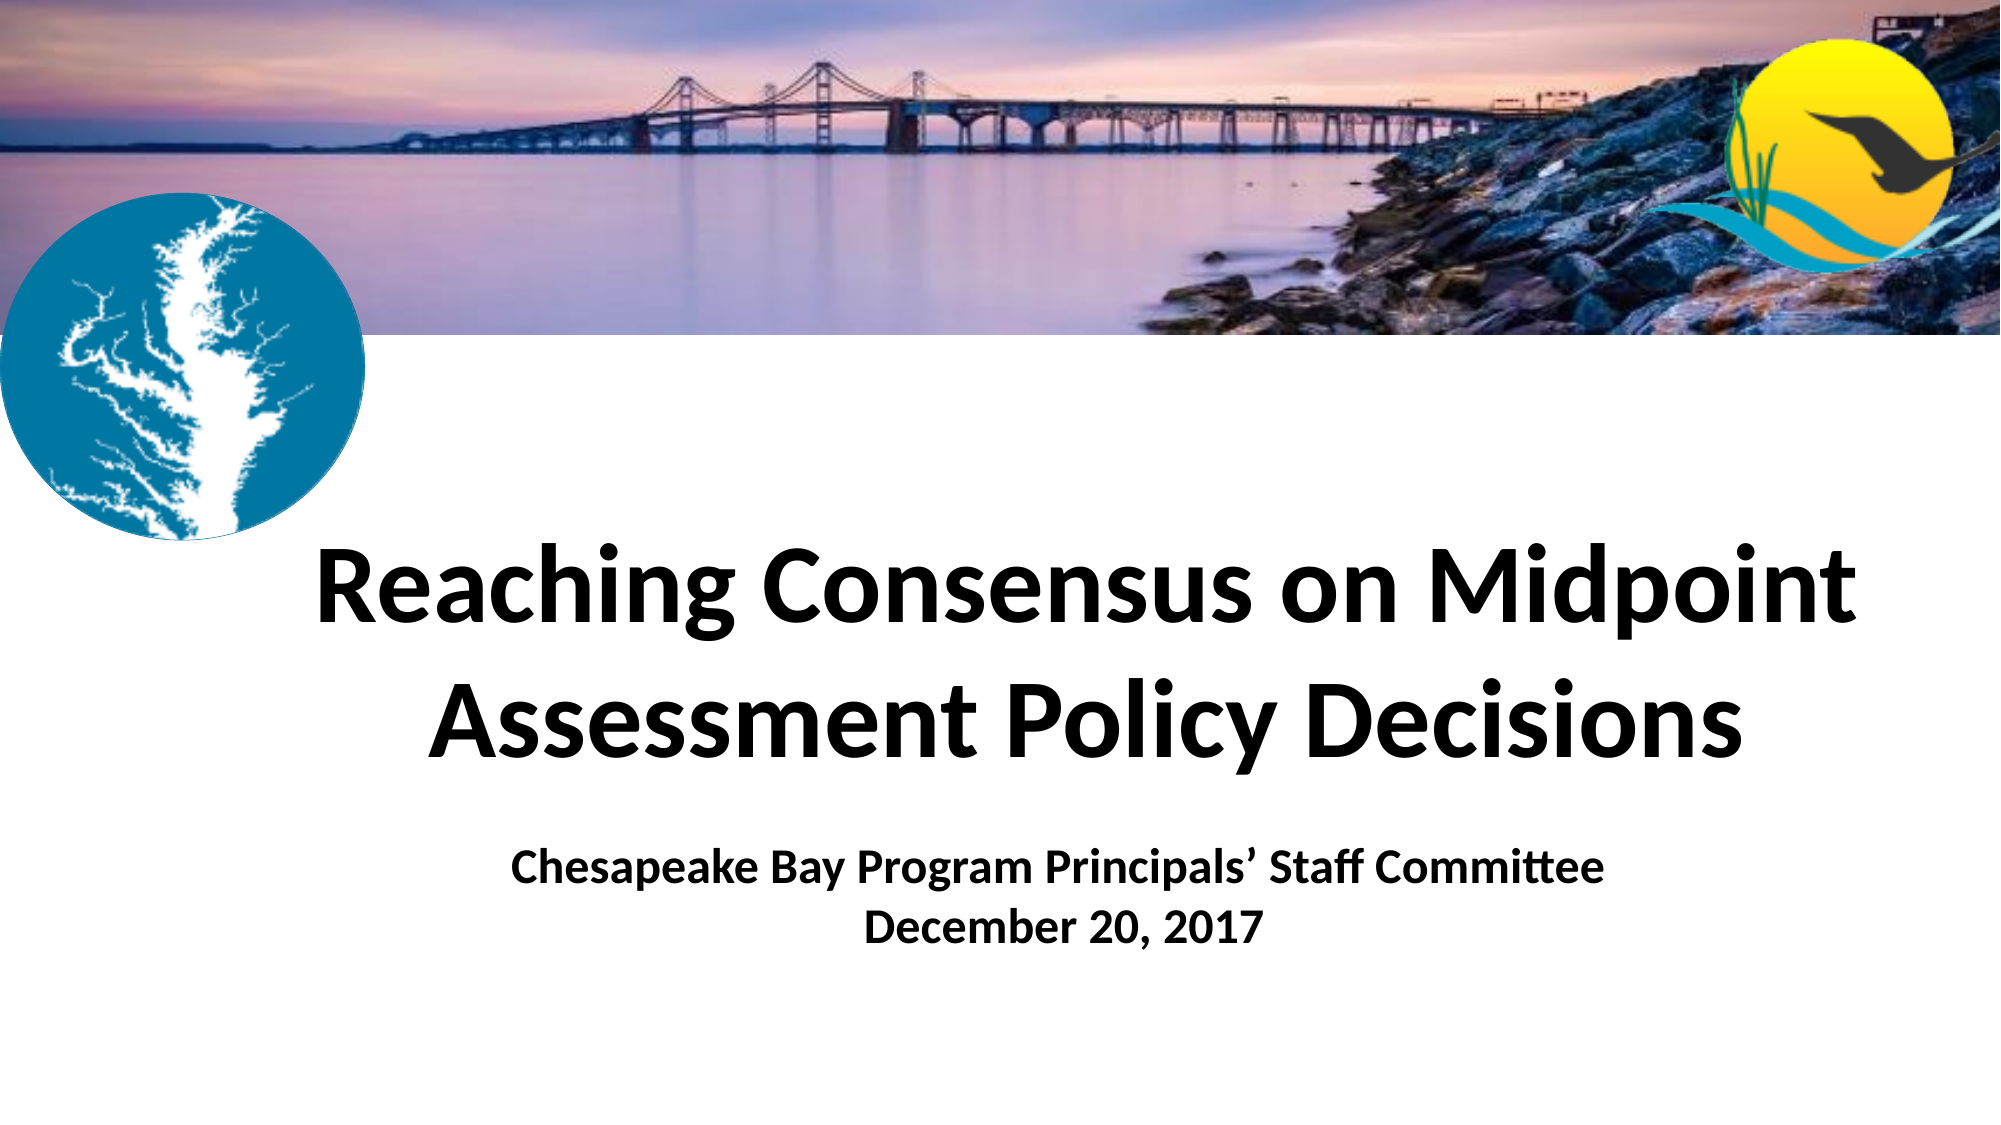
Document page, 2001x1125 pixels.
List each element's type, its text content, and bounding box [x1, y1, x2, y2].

text_box Reaching Consensus on Midpoint Assessment Policy Decisions [216, 503, 1958, 788]
subtitle Chesapeake Bay Program Principals’ Staff Committee December 20, 2017 [156, 825, 1972, 1019]
picture [0, 376, 179, 541]
picture [0, 0, 2000, 541]
